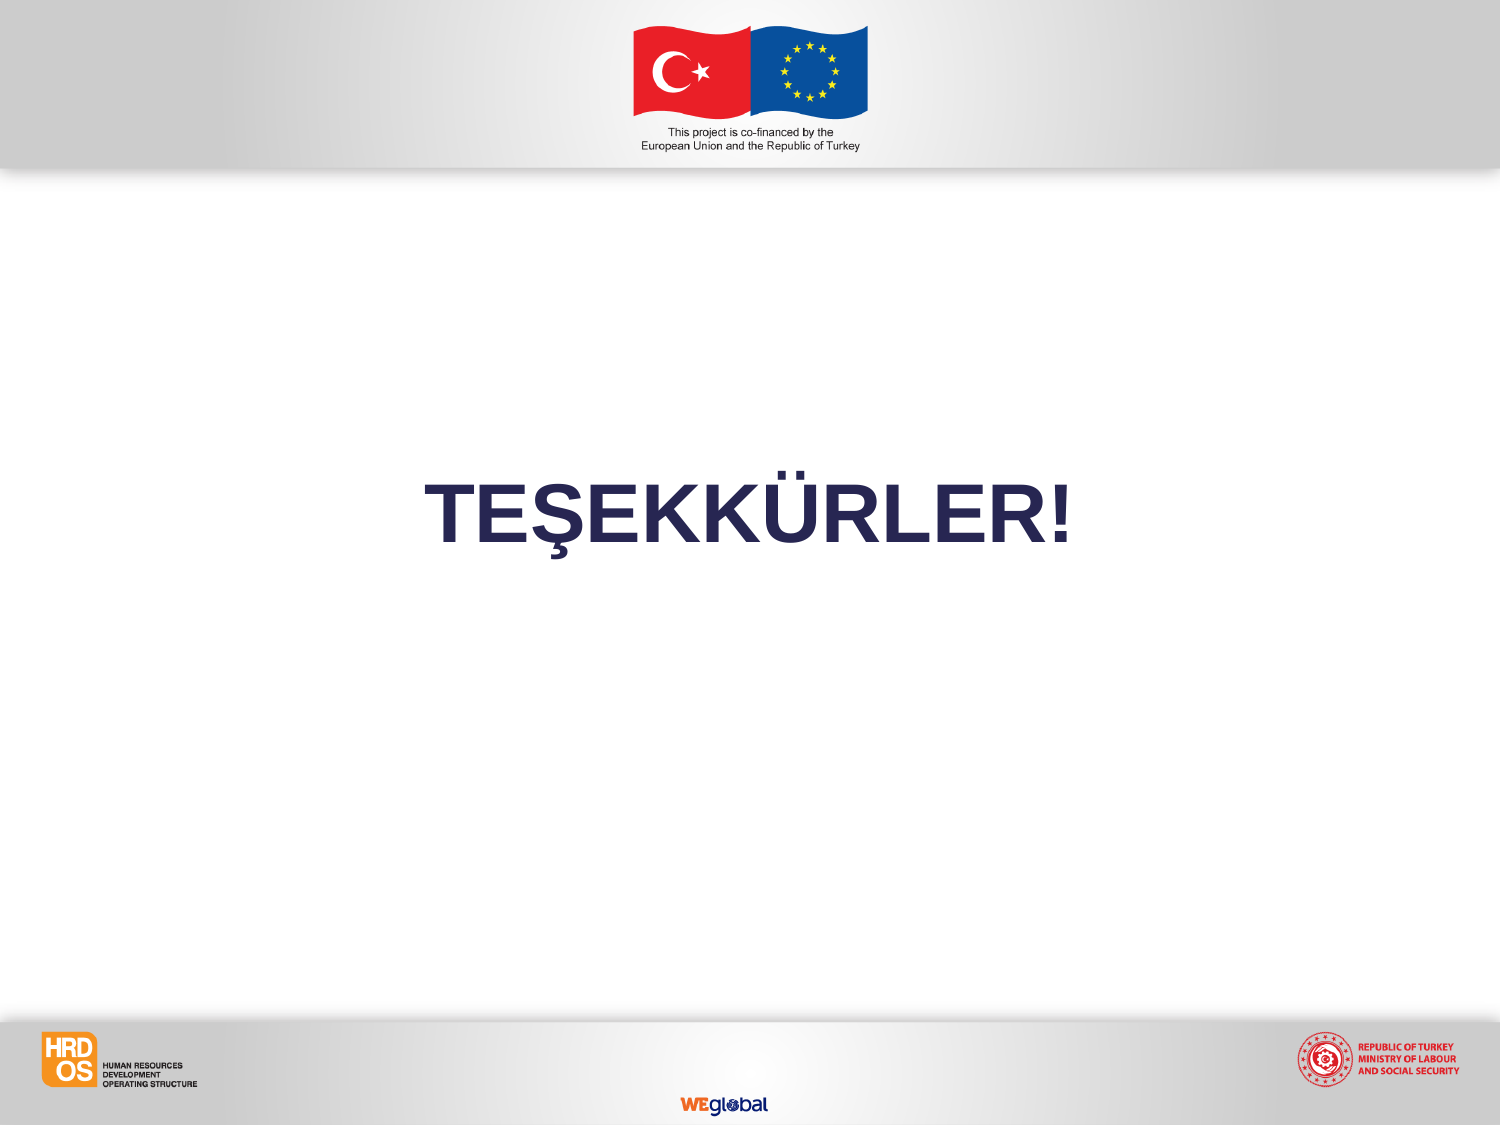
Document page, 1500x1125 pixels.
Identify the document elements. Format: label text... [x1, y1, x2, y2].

picture [0, 0, 1500, 1125]
list TEŞEKKÜRLER! [103, 463, 1397, 622]
